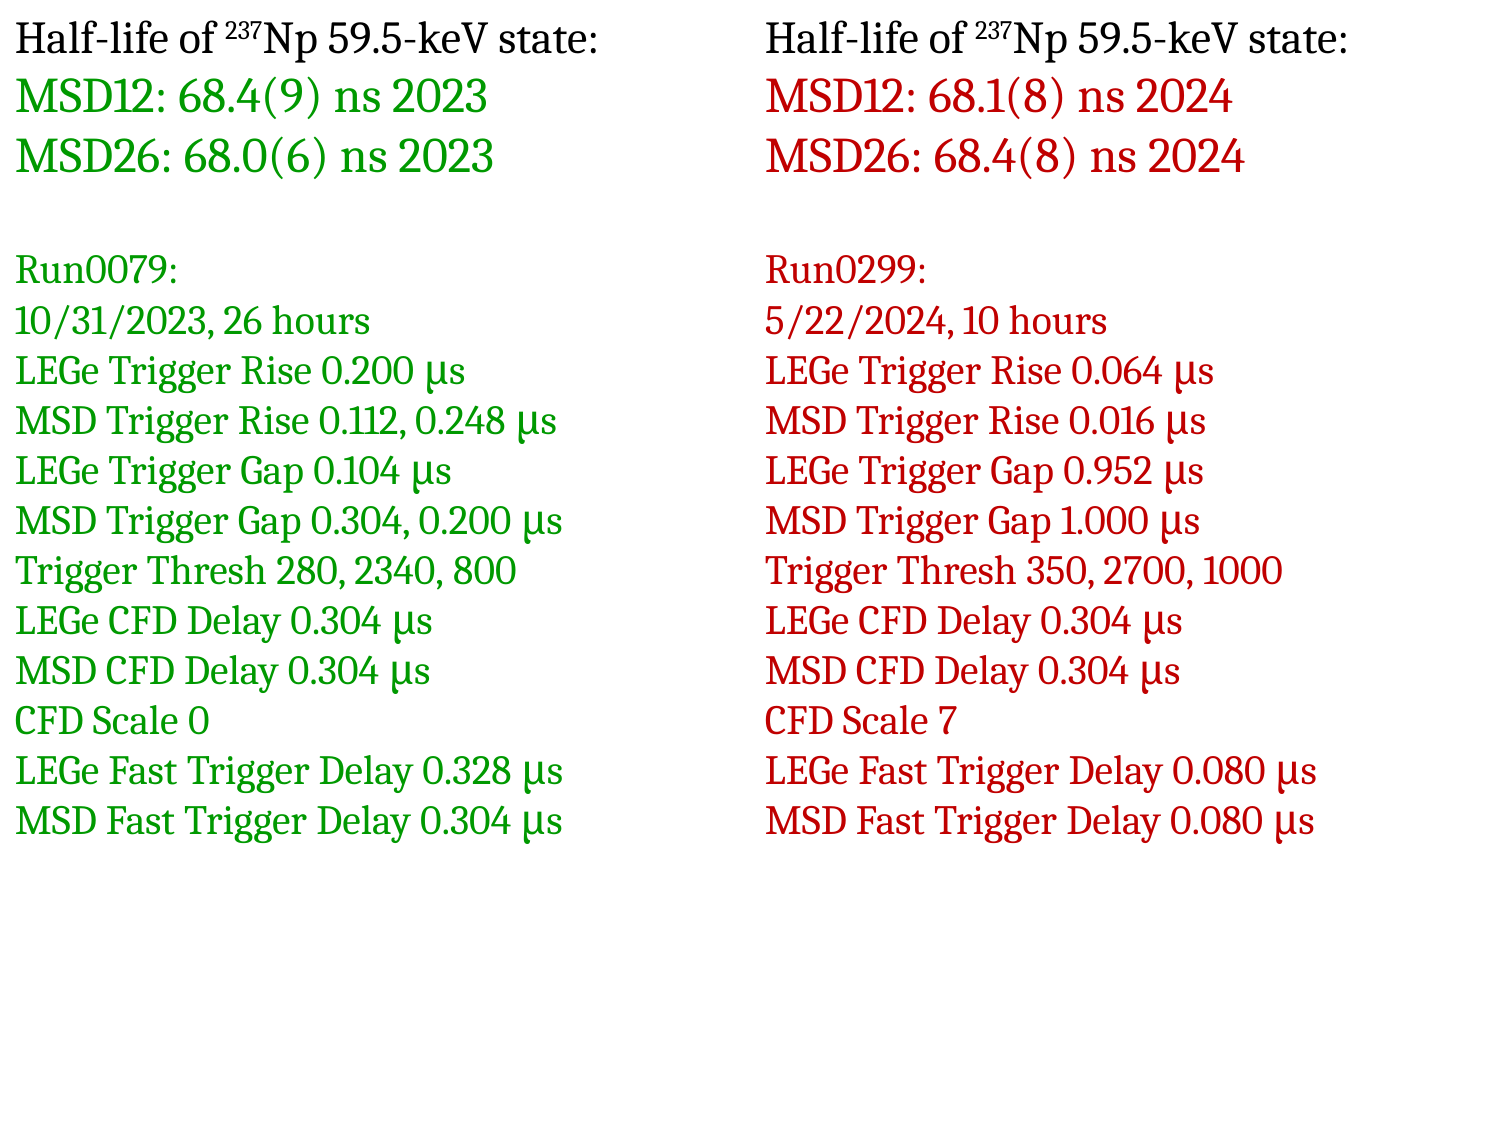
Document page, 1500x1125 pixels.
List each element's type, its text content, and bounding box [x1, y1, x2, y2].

text_box Half-life of 237Np 59.5-keV state: MSD12: 68.1(8) ns 2024 MSD26: 68.4(8) ns 2024 Run0299: 5/22/2024, 10 hours LEGe Trigger Rise 0.064 μs MSD Trigger Rise 0.016 μs LEGe Trigger Gap 0.952 μs MSD Trigger Gap 1.000 μs Trigger Thresh 350, 2700, 1000 LEGe CFD Delay 0.304 μs MSD CFD Delay 0.304 μs CFD Scale 7 LEGe Fast Trigger Delay 0.080 μs MSD Fast Trigger Delay 0.080 μs [749, 0, 1500, 850]
text_box Half-life of 237Np 59.5-keV state: MSD12: 68.4(9) ns 2023 MSD26: 68.0(6) ns 2023 Run0079: 10/31/2023, 26 hours LEGe Trigger Rise 0.200 μs MSD Trigger Rise 0.112, 0.248 μs LEGe Trigger Gap 0.104 μs MSD Trigger Gap 0.304, 0.200 μs Trigger Thresh 280, 2340, 800 LEGe CFD Delay 0.304 μs MSD CFD Delay 0.304 μs CFD Scale 0 LEGe Fast Trigger Delay 0.328 μs MSD Fast Trigger Delay 0.304 μs [0, 0, 749, 850]
